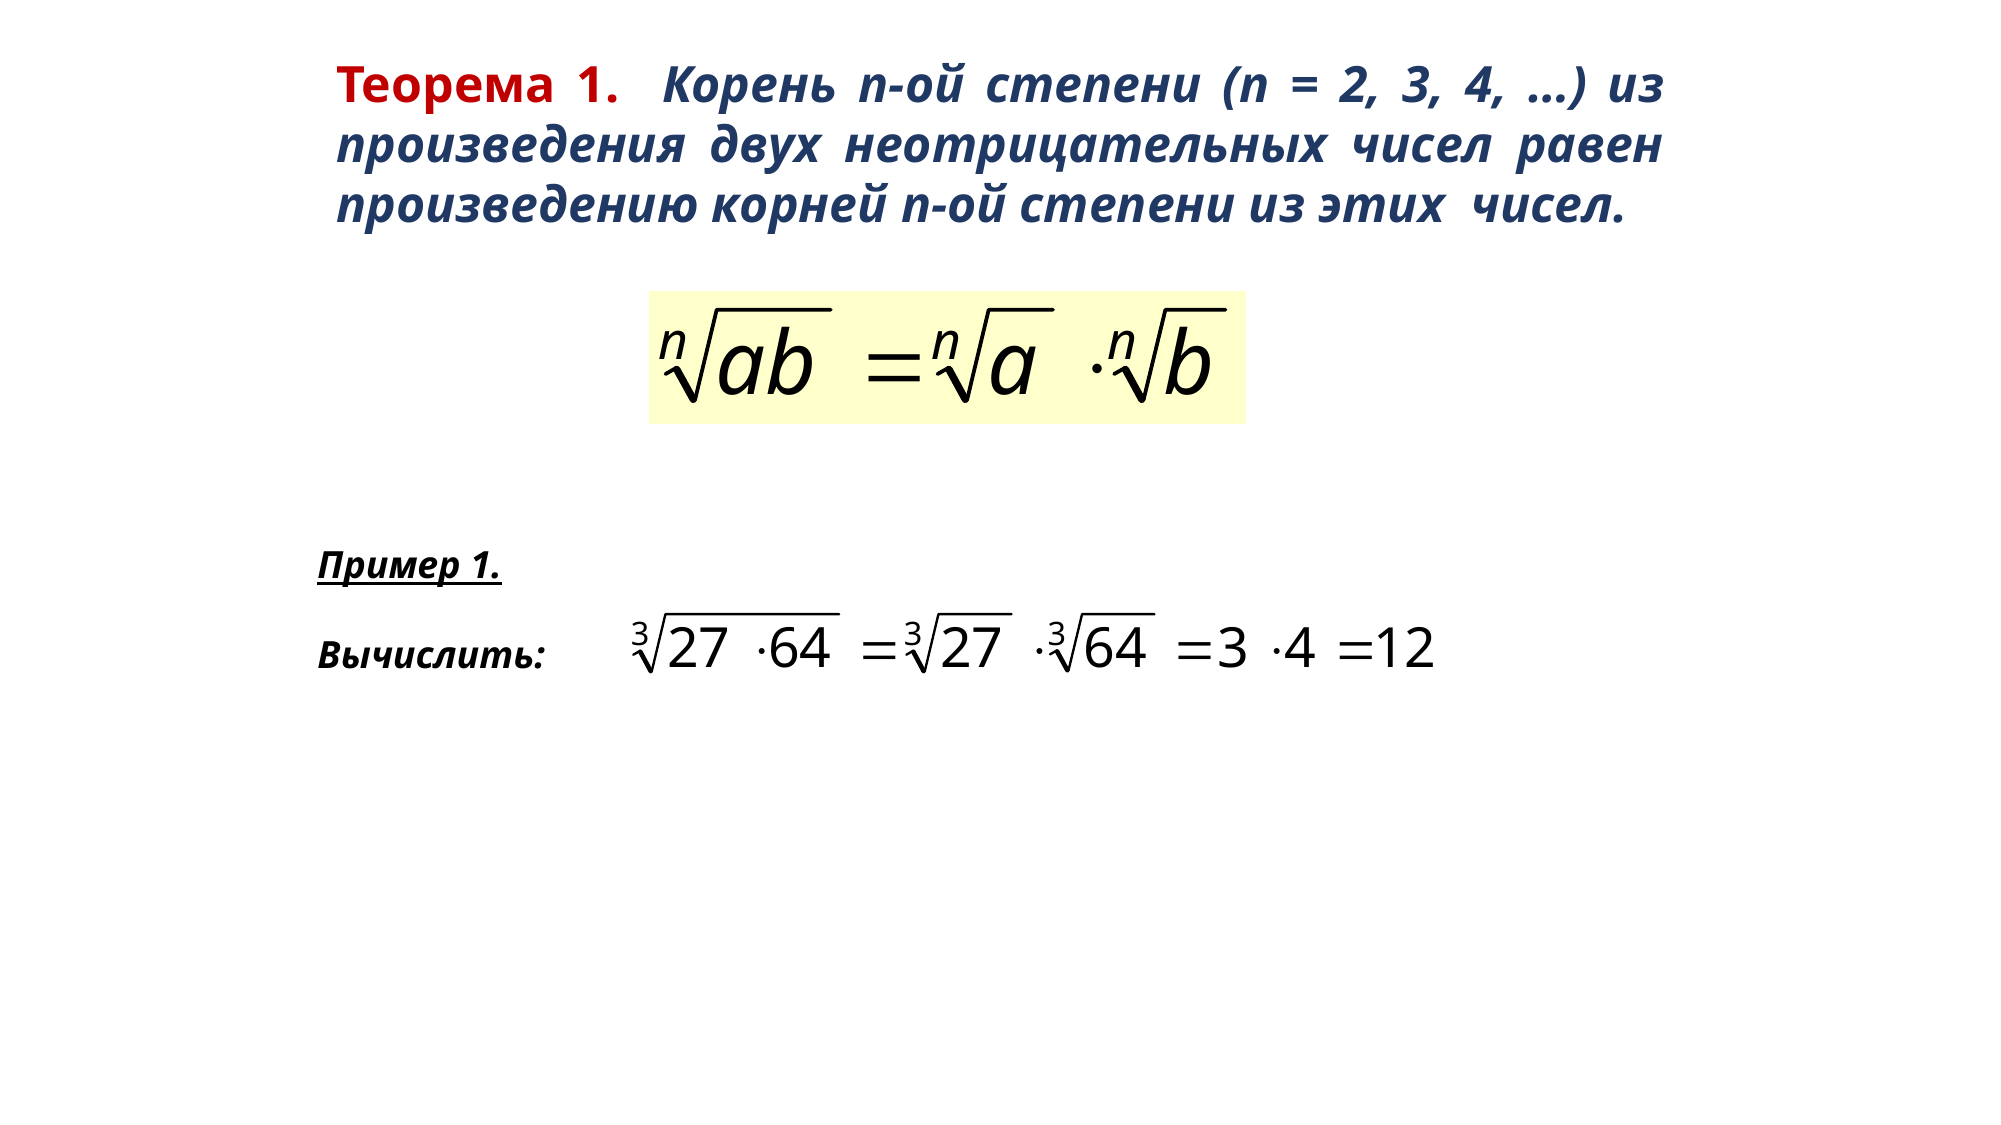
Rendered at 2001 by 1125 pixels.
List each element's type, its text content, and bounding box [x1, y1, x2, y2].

text_box Теорема 1. Корень n-ой степени (n = 2, 3, 4, …) из произведения двух неотрицательных чисел равен произведению корней n-ой степени из этих чисел. [321, 45, 1680, 240]
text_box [622, 602, 1452, 686]
text_box Пример 1. Вычислить: [302, 534, 561, 684]
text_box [648, 290, 1247, 424]
